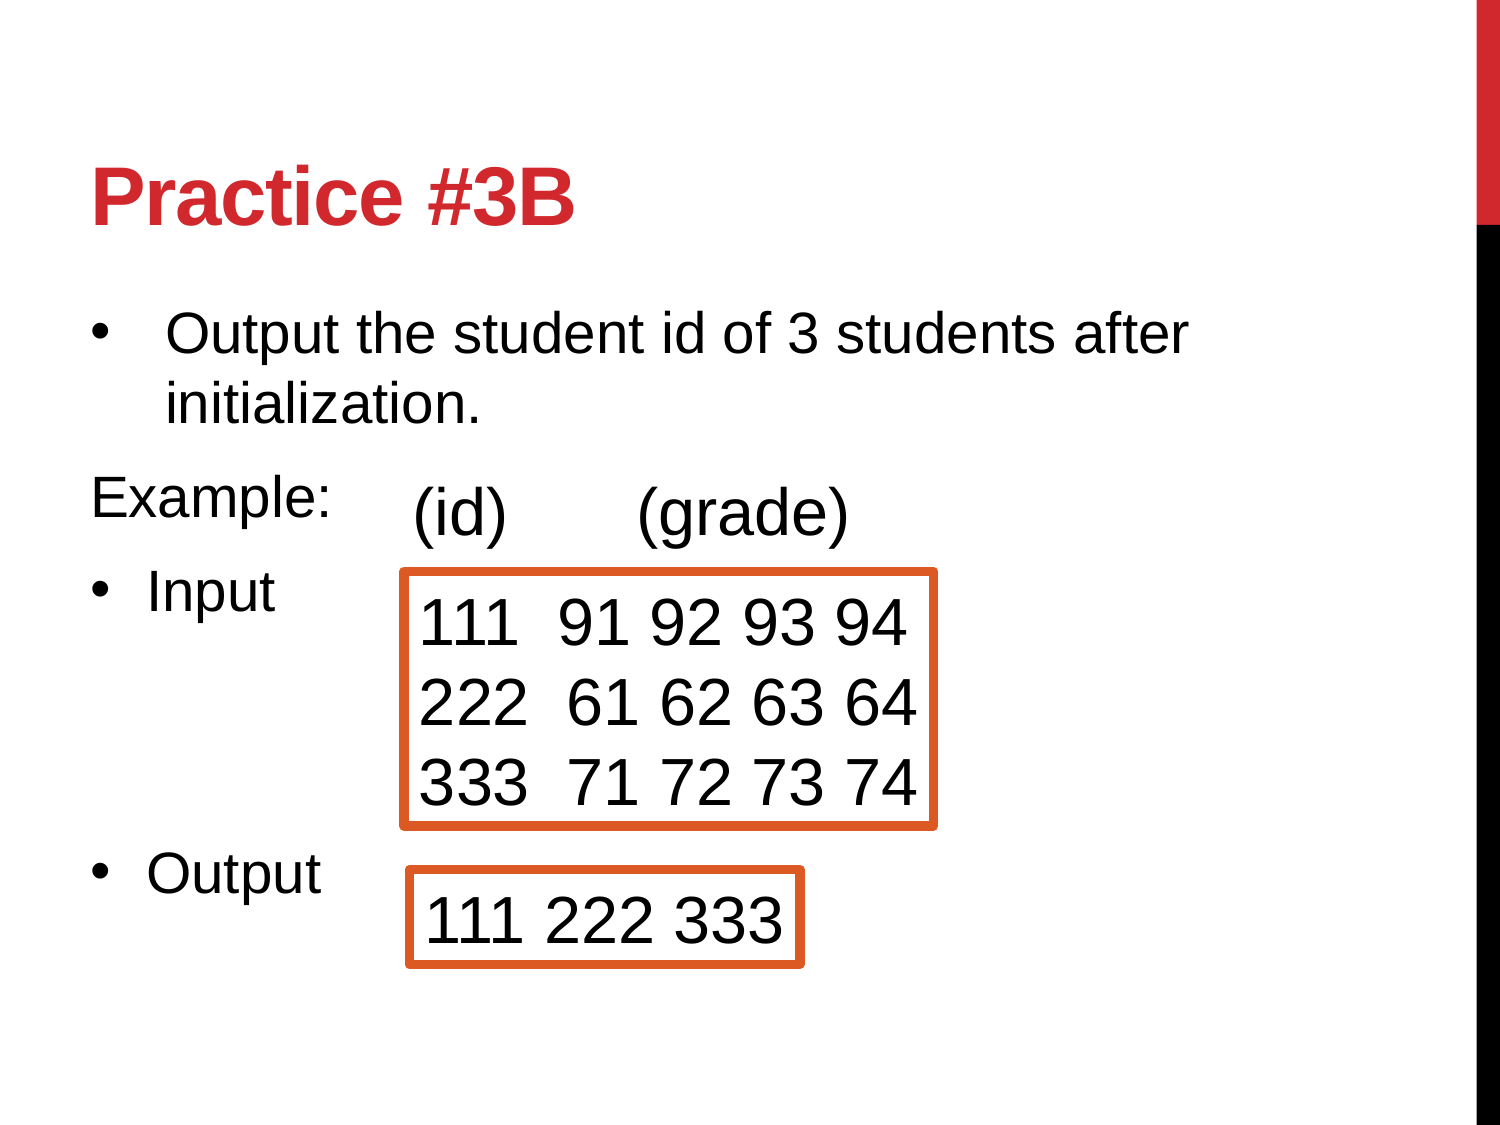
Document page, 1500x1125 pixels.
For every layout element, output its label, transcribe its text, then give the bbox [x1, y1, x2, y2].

text_box 111 222 333 [409, 869, 800, 965]
title Practice #3b [75, 25, 1350, 250]
text_box (id) (grade) [397, 461, 924, 557]
list Output the student id of 3 students after initialization. Example: Input Output [75, 287, 1325, 1005]
text_box 111 91 92 93 94 222 61 62 63 64 333 71 72 73 74 [404, 571, 934, 826]
